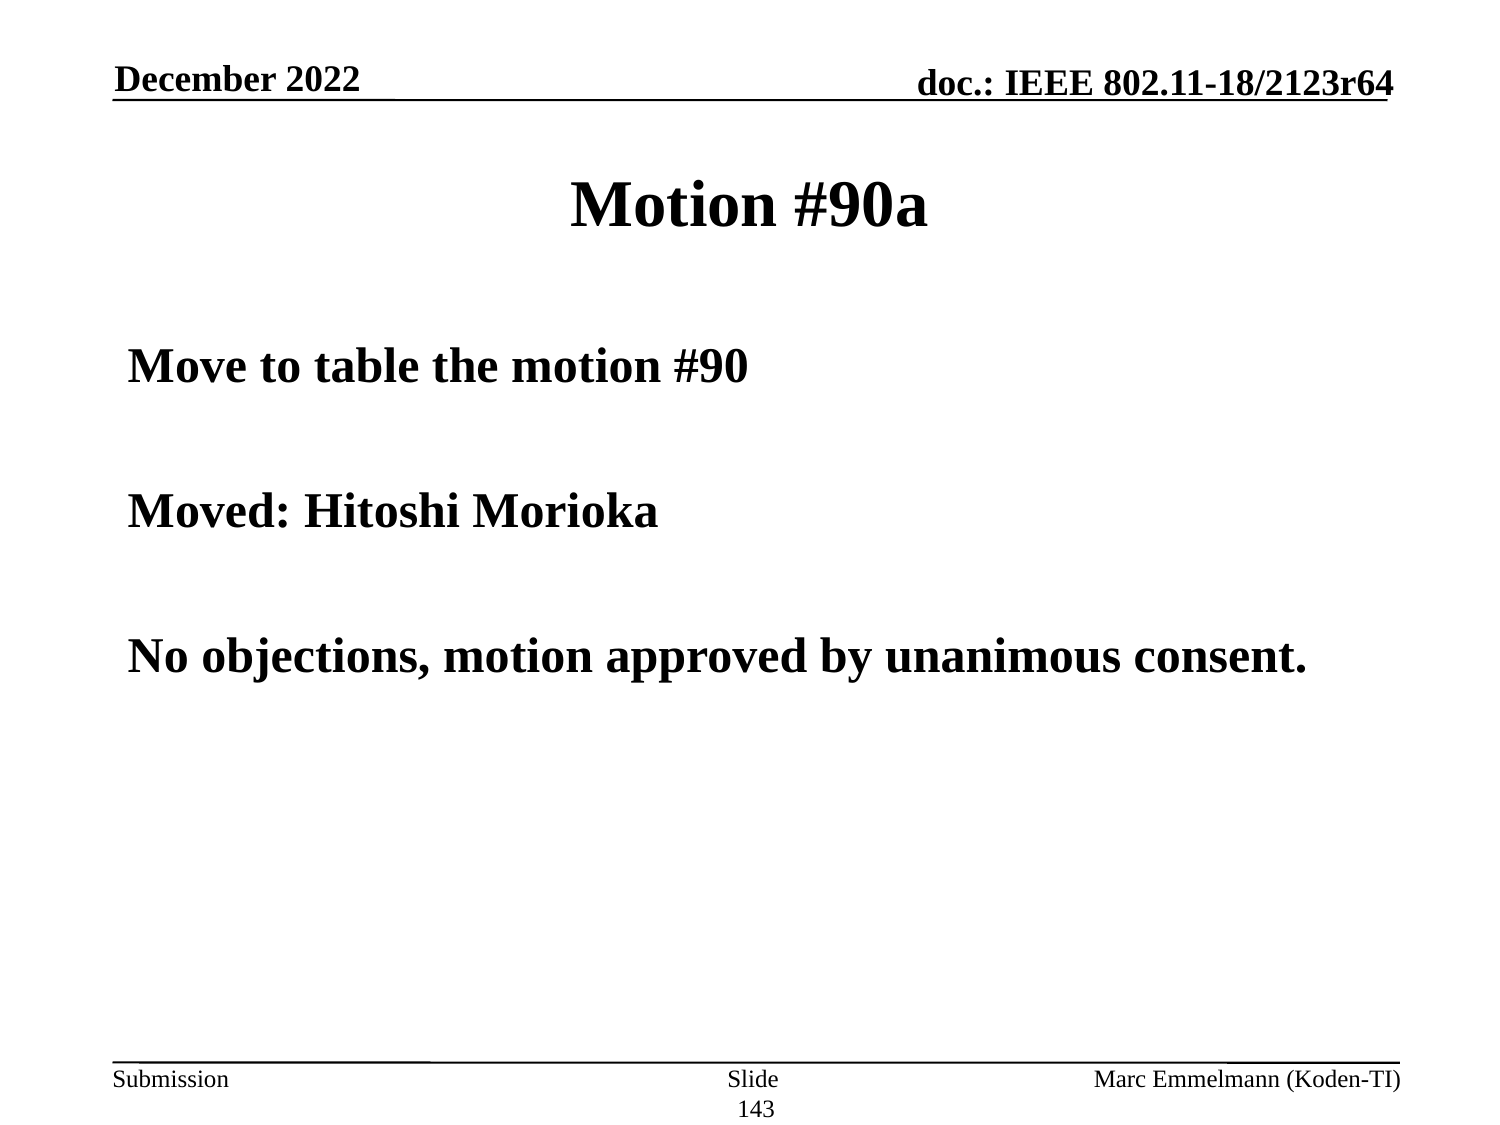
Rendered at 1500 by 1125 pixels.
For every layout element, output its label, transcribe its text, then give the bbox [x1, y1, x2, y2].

slide_number Slide 143 [712, 1061, 800, 1123]
title Motion #90a [112, 112, 1388, 288]
footer Marc Emmelmann (Koden-TI) [878, 1061, 1402, 1093]
list Move to table the motion #90 Moved: Hitoshi Morioka No objections, motion approved by unanimous consent. [112, 324, 1388, 1000]
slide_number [114, 54, 423, 100]
